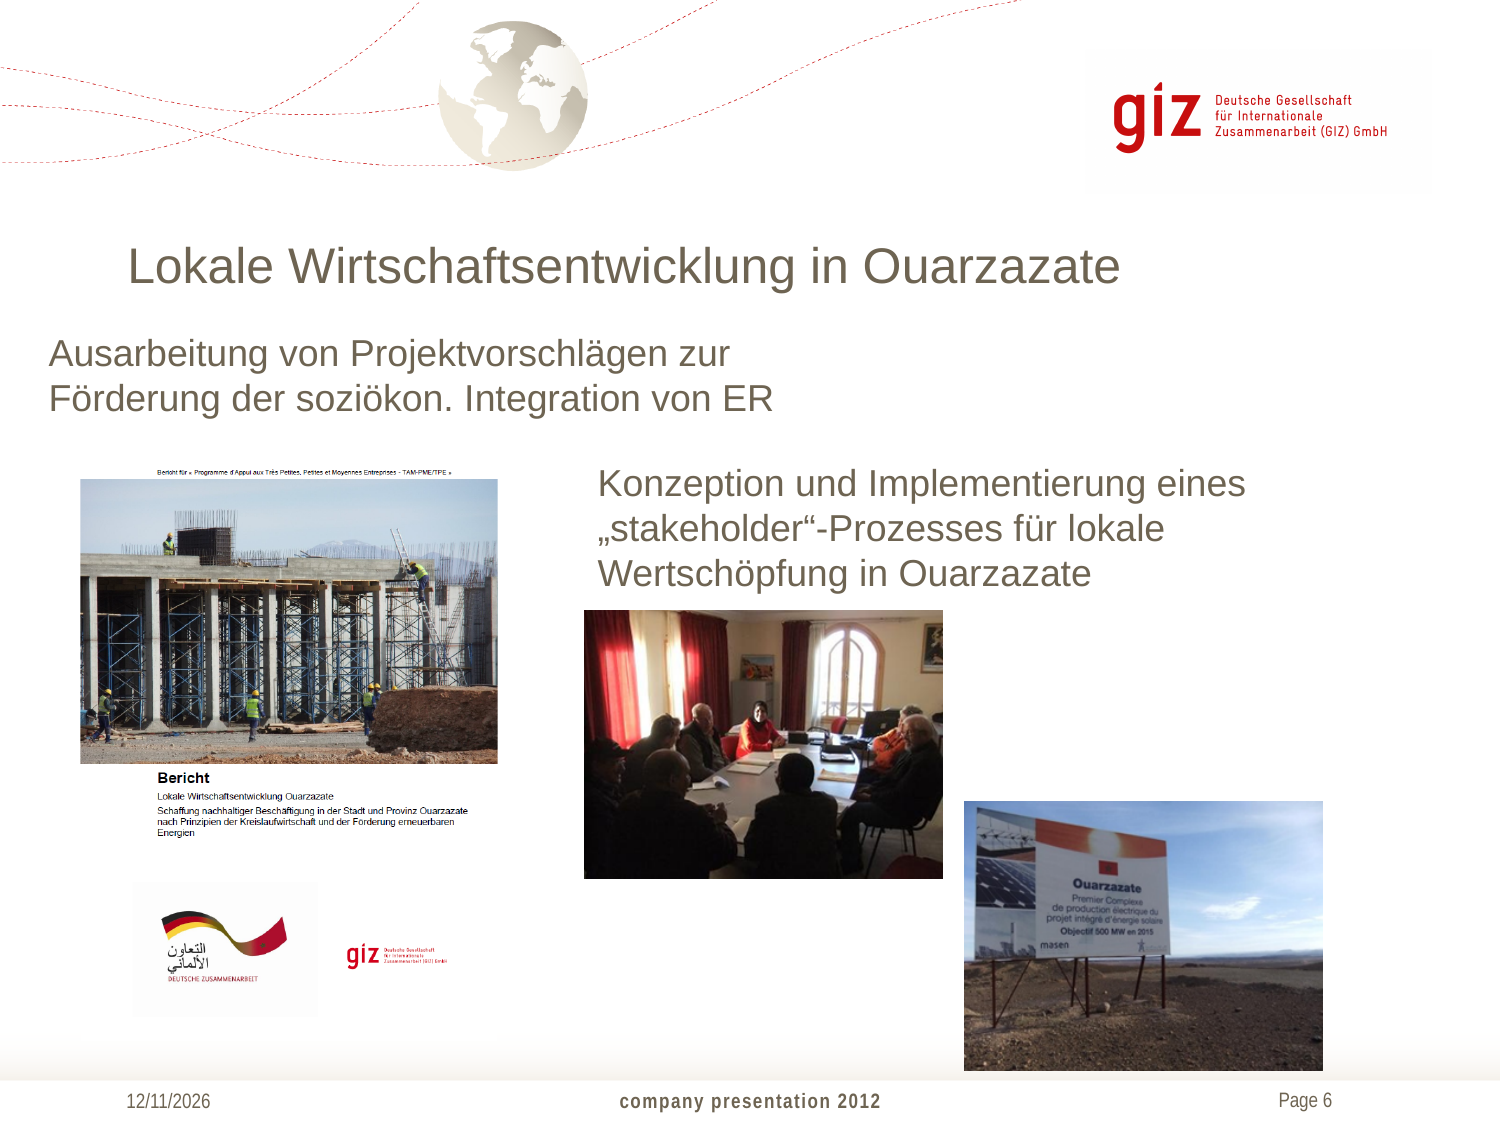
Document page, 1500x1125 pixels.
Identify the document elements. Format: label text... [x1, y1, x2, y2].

text_box Ausarbeitung von Projektvorschlägen zur Förderung der soziökon. Integration von ER [33, 321, 864, 427]
picture [0, 448, 1500, 1081]
footer company presentation 2012 [469, 1079, 1031, 1121]
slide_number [111, 1079, 325, 1121]
picture [584, 609, 943, 879]
title Lokale Wirtschaftsentwicklung in Ouarzazate [111, 225, 1389, 328]
text_box Konzeption und Implementierung eines „stakeholder“-Prozesses für lokale Wertschöpfung in Ouarzazate [582, 451, 1414, 602]
picture [0, 0, 1500, 194]
